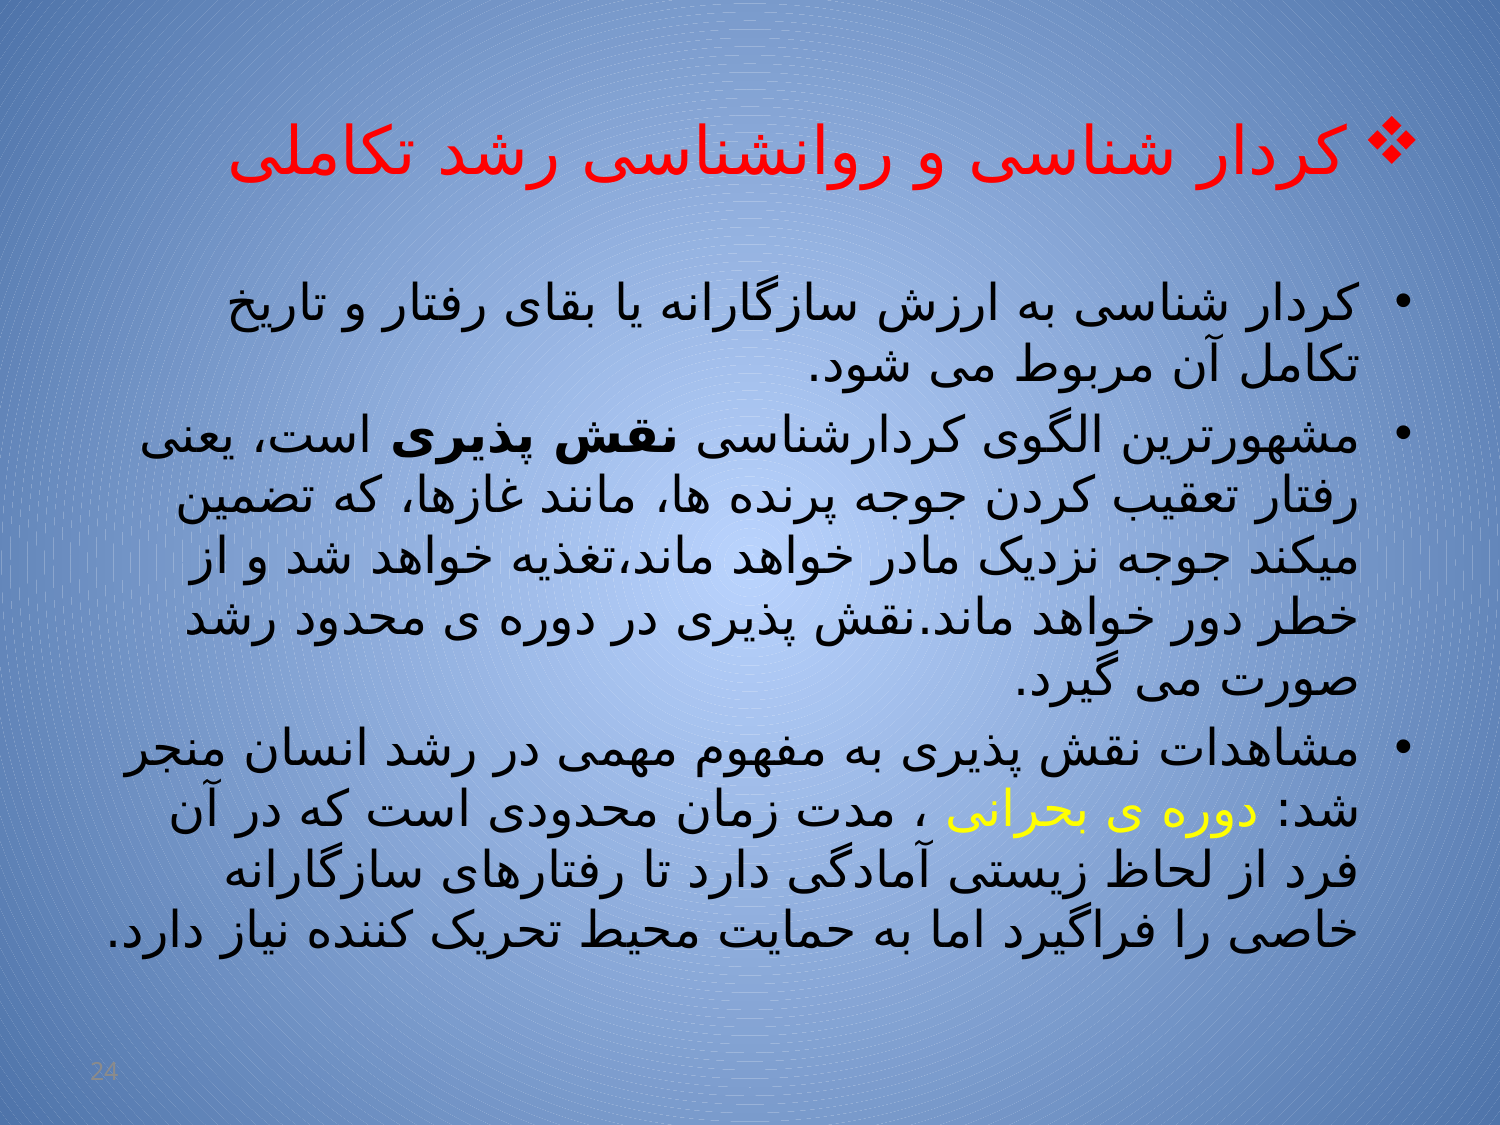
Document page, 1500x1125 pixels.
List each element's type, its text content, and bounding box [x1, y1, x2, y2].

list کردار شناسی به ارزش سازگارانه یا بقای رفتار و تاریخ تکامل آن مربوط می شود. مشهورترین الگوی کردارشناسی نقش پذیری است، یعنی رفتار تعقیب کردن جوجه پرنده ها، مانند غازها، که تضمین میکند جوجه نزدیک مادر خواهد ماند،تغذیه خواهد شد و از خطر دور خواهد ماند.نقش پذیری در دوره ی محدود رشد صورت می گیرد. مشاهدات نقش پذیری به مفهوم مهمی در رشد انسان منجر شد: دوره ی بحرانی ، مدت زمان محدودی است که در آن فرد از لحاظ زیستی آمادگی دارد تا رفتارهای سازگارانه خاصی را فراگیرد اما به حمایت محیط تحریک کننده نیاز دارد. [75, 262, 1425, 1005]
title کردار شناسی و روانشناسی رشد تکاملی [88, 54, 1439, 243]
slide_number 24 [75, 1042, 425, 1103]
